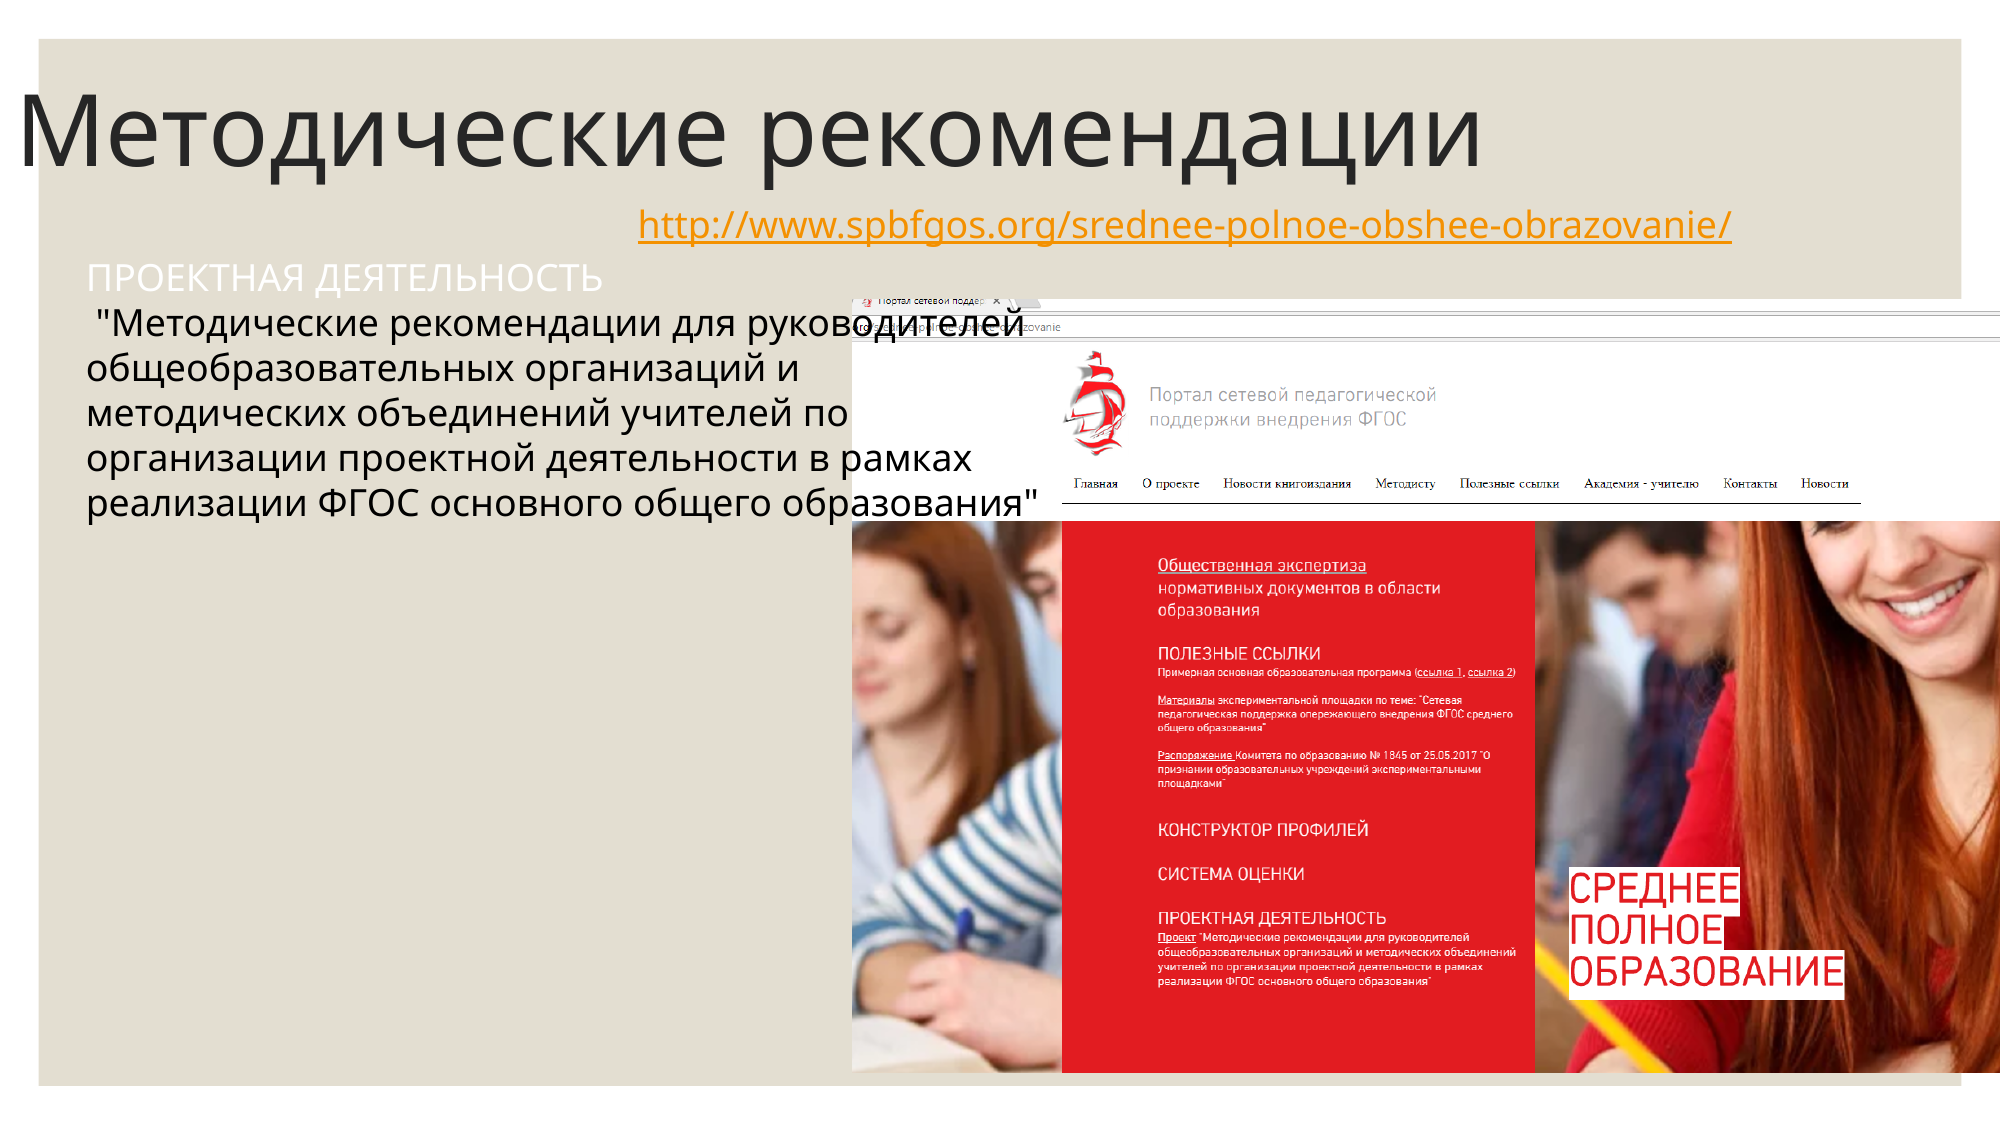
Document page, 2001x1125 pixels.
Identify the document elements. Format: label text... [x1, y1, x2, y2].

text_box ПРОЕКТНАЯ ДЕЯТЕЛЬНОСТЬ "Методические рекомендации для руководителей общеобразовательных организаций и методических объединений учителей по организации проектной деятельности в рамках реализации ФГОС основного общего образования" [71, 246, 846, 532]
text_box http://www.spbfgos.org/srednee-polnoe-obshee-obrazovanie/ [623, 193, 1747, 305]
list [852, 299, 2000, 1073]
title Методические рекомендации [0, 21, 1650, 247]
